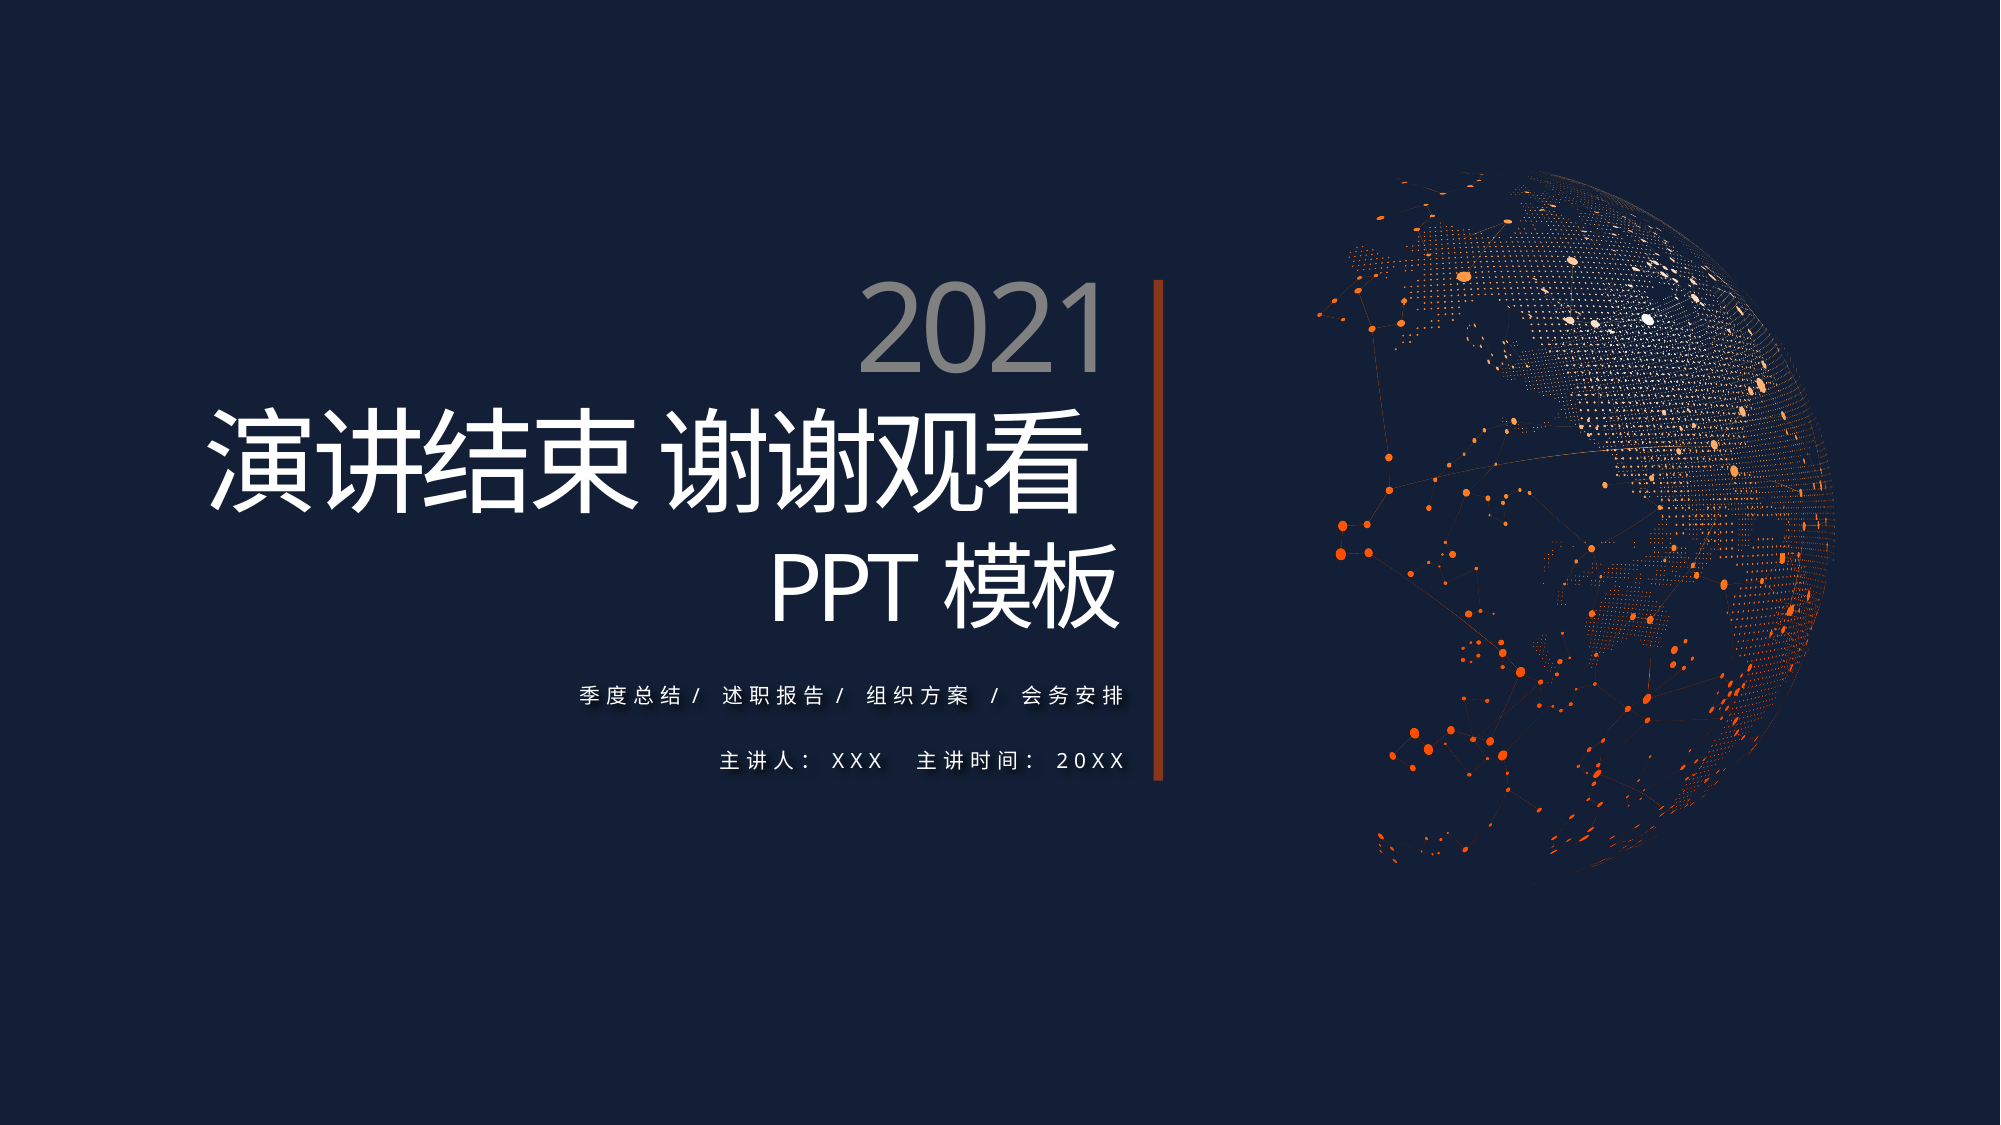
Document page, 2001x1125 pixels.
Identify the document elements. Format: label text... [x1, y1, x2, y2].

text_box 季度总结/ 述职报告/ 组织方案 / 会务安排 [551, 675, 1138, 716]
text_box 2021 [165, 239, 1138, 405]
picture [1317, 170, 1835, 889]
text_box 主讲人：XXX 主讲时间：20XX [551, 740, 1138, 780]
text_box 演讲结束 谢谢观看PPT模板 [98, 382, 1138, 648]
